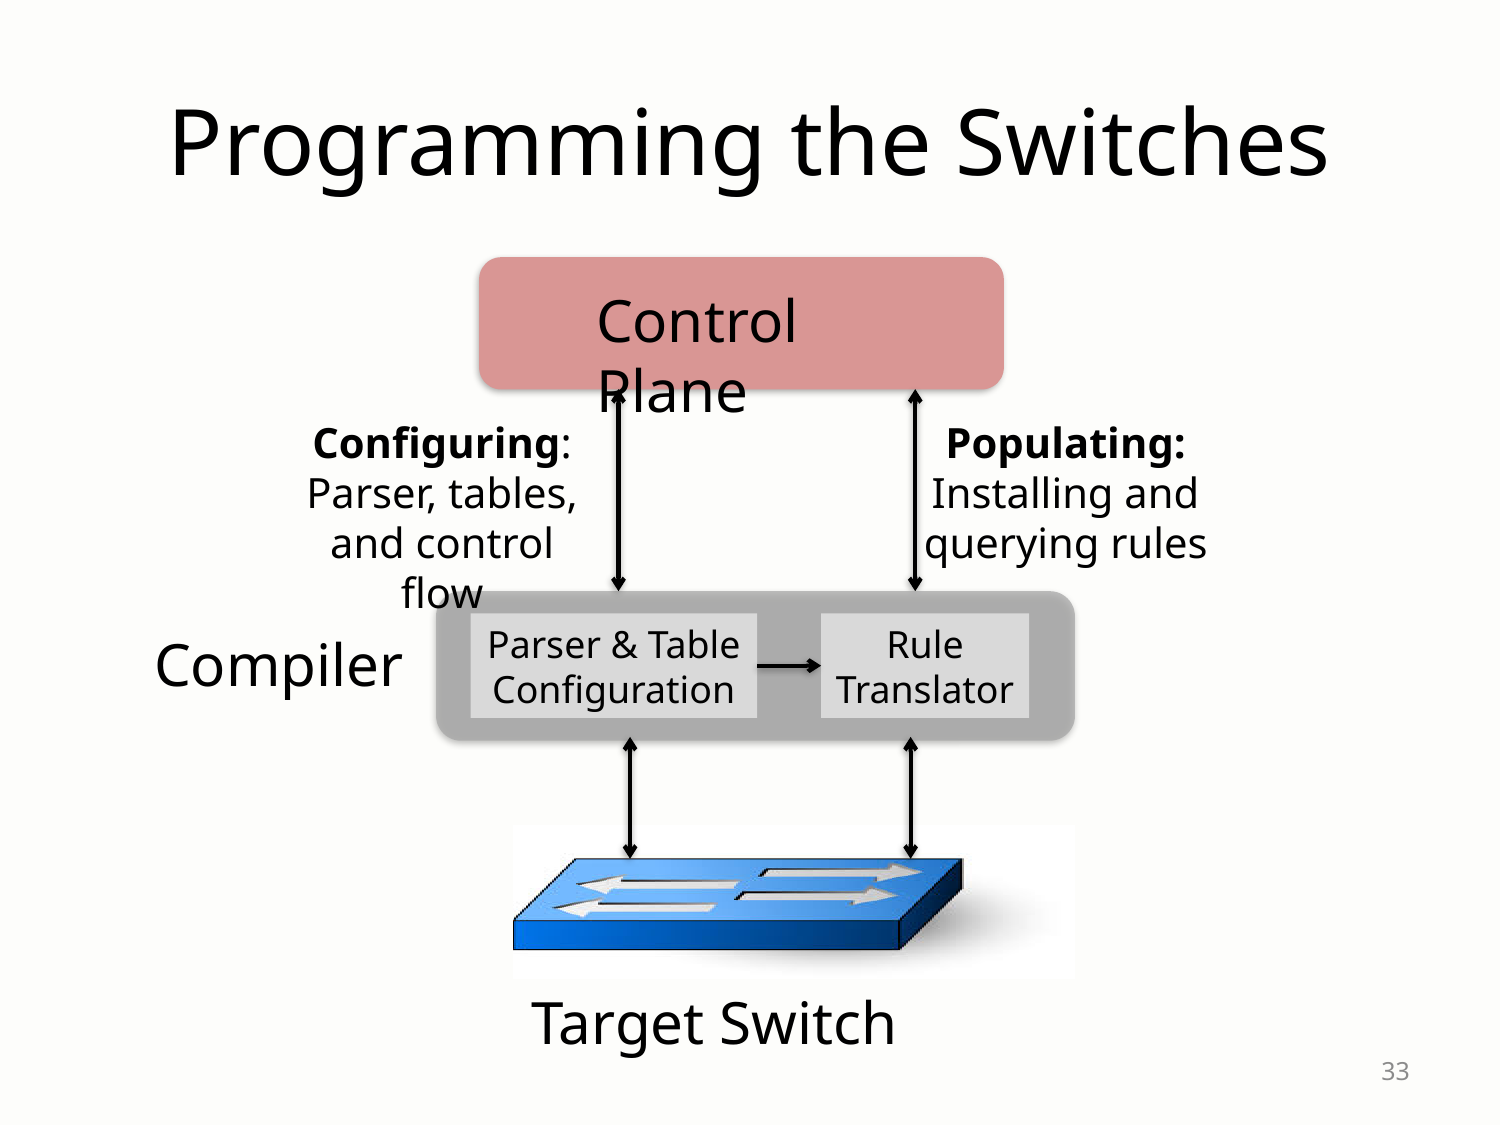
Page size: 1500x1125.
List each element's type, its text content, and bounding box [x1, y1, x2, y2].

text_box Target Switch [516, 988, 913, 1064]
slide_number 33 [1074, 1042, 1425, 1103]
text_box [478, 256, 1005, 359]
text_box Configuring: Parser, tables, and control flow [276, 359, 609, 625]
text_box Parser & Table Configuration [470, 613, 758, 718]
text_box Compiler [139, 620, 437, 705]
text_box Populating: Installing and querying rules [899, 359, 1232, 575]
title Programming the Switches [75, 45, 1425, 233]
picture [512, 825, 1076, 979]
text_box Rule Translator [821, 613, 1030, 718]
text_box Control Plane [581, 276, 936, 432]
text_box [435, 590, 1076, 742]
